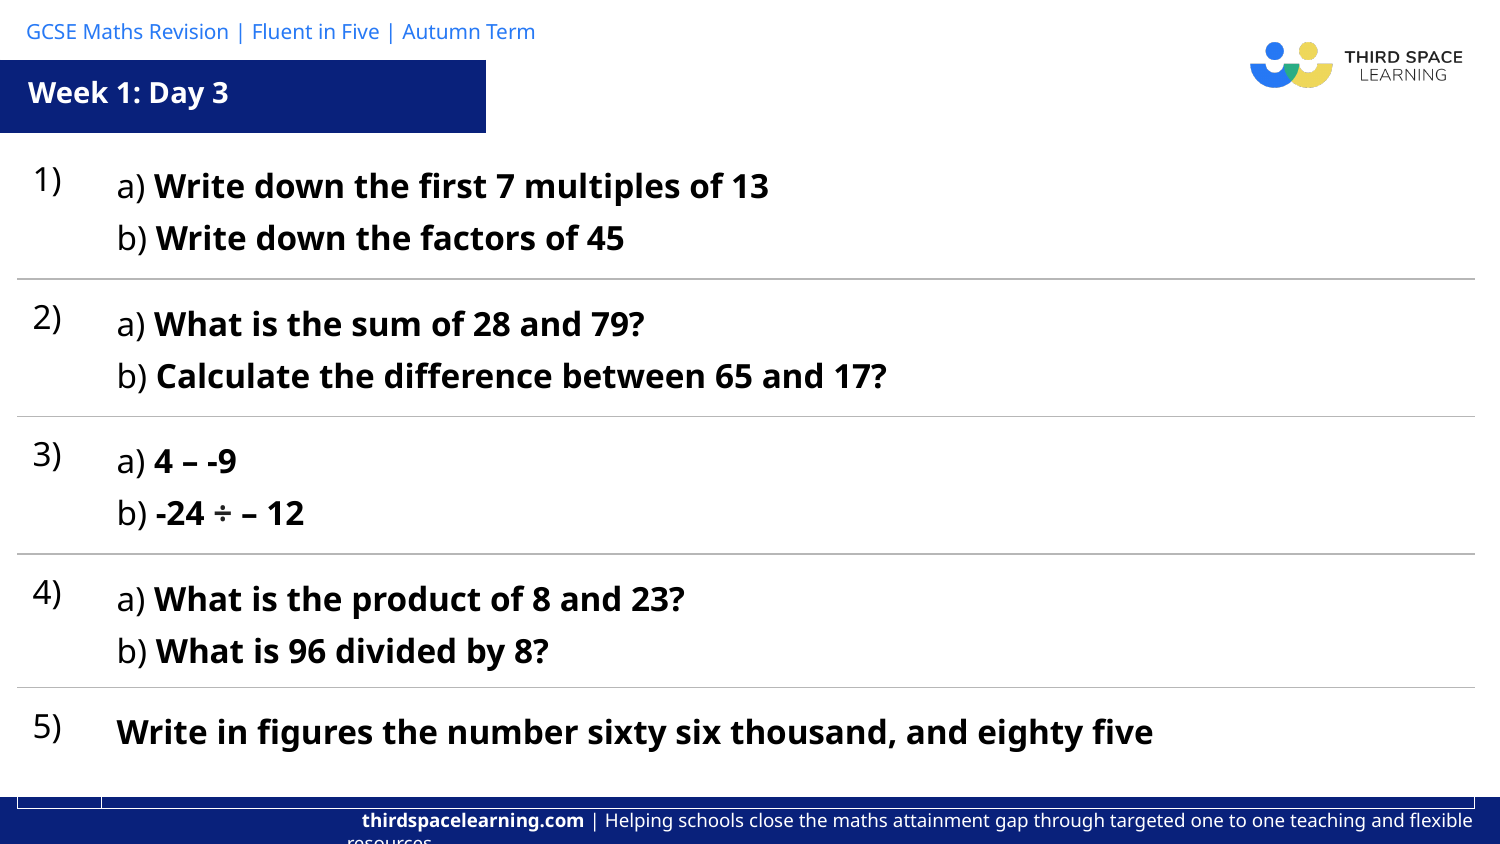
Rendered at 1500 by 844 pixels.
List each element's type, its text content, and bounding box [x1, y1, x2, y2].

table_cell 4) [18, 555, 101, 687]
table_header a) Write down the first 7 multiples of 13 b) Write down the factors of 45 [102, 142, 1474, 278]
table_cell a) What is the product of 8 and 23? b) What is 96 divided by 8? [102, 555, 1474, 687]
table_cell a) What is the sum of 28 and 79? b) Calculate the difference between 65 and 17? [102, 280, 1474, 416]
table_cell 2) [18, 280, 101, 416]
table_cell a) 4 – -9 b) -24 ÷ – 12 [102, 417, 1474, 553]
table_cell Write in figures the number sixty six thousand, and eighty five [102, 688, 1474, 808]
table_cell 3) [18, 417, 101, 553]
picture [1250, 33, 1465, 99]
text_box Week 1: Day 3 [13, 59, 383, 125]
table_cell 5) [18, 688, 101, 808]
table_header 1) [18, 142, 101, 278]
